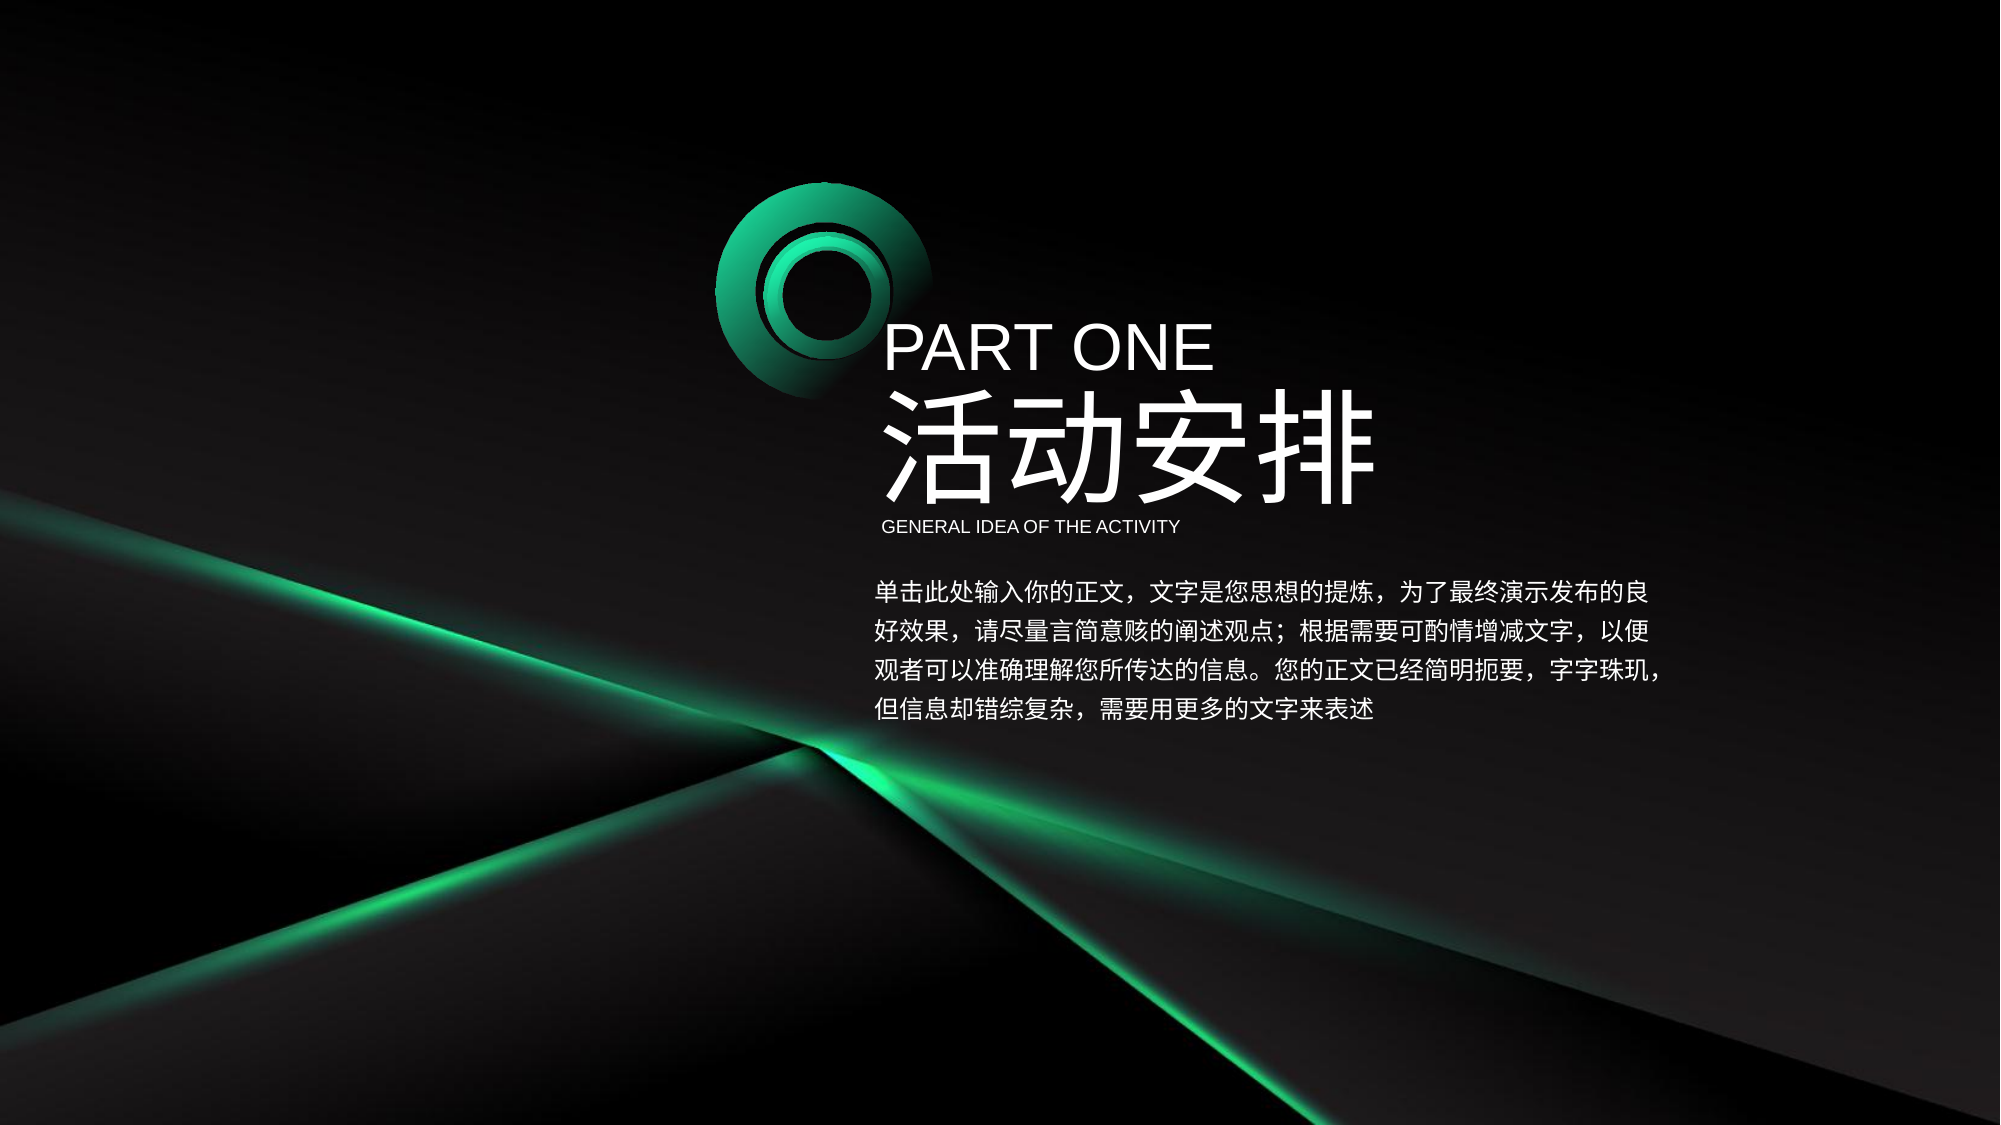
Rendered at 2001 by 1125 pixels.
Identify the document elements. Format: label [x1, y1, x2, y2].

text_box [715, 182, 933, 400]
picture [0, 0, 2000, 1125]
